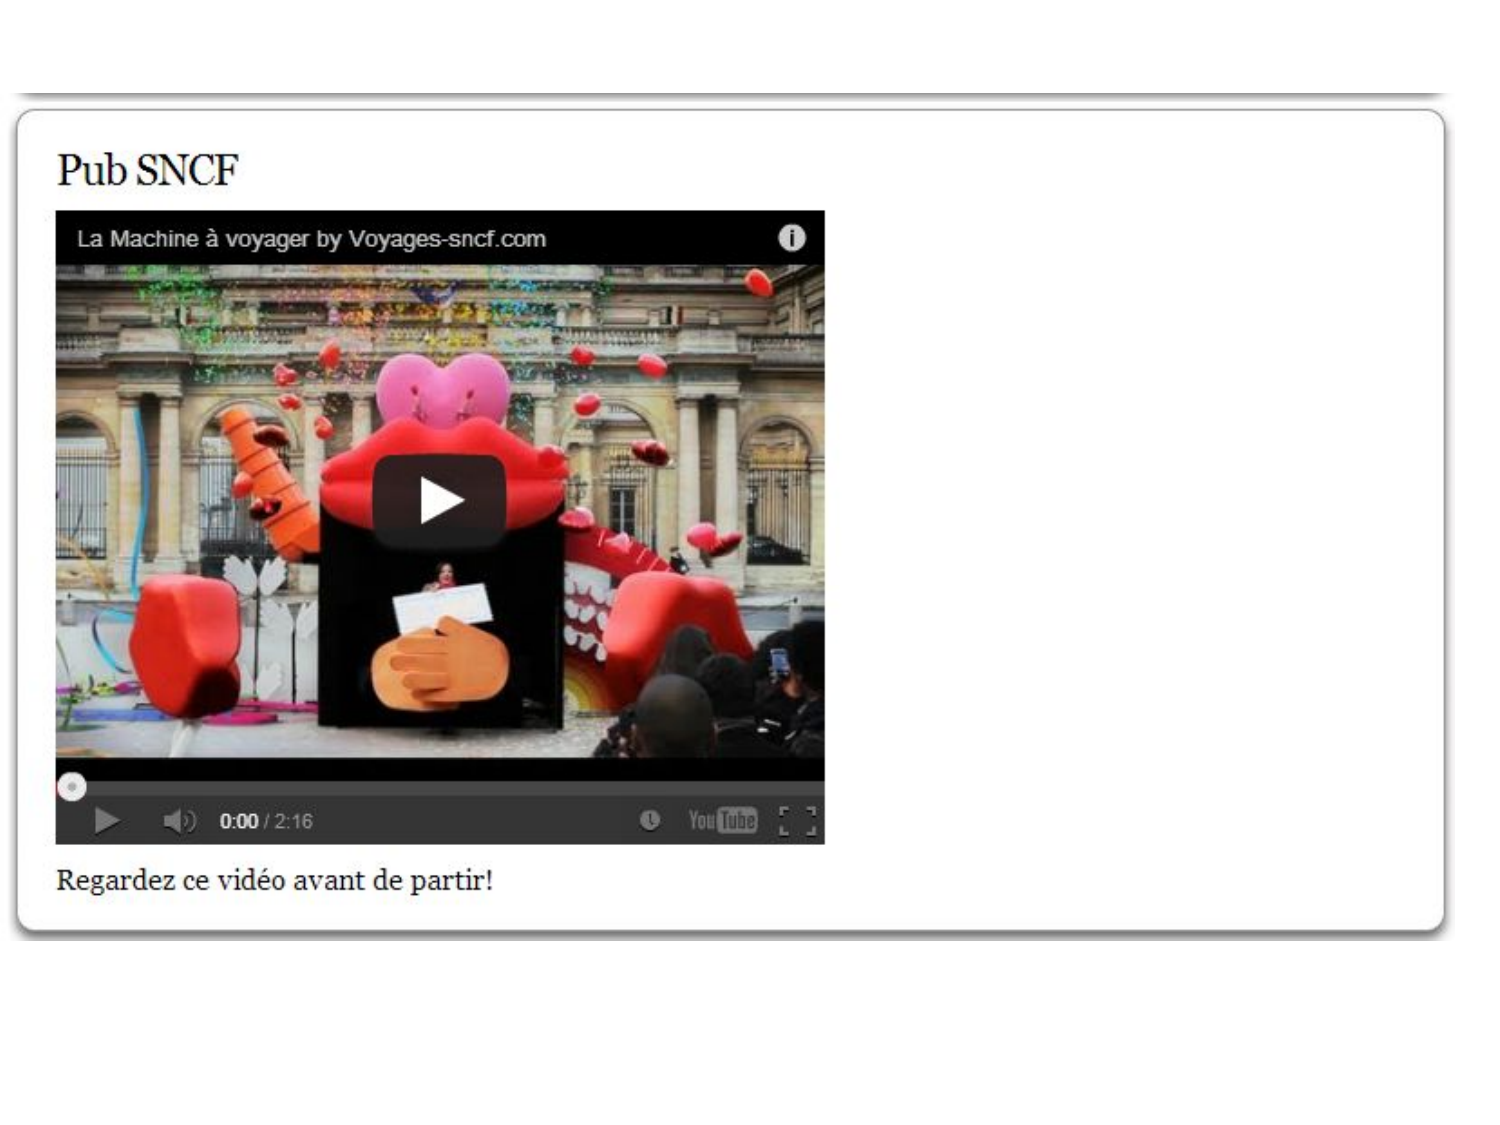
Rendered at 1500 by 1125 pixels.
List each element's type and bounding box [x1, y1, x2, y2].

picture [0, 93, 1456, 941]
